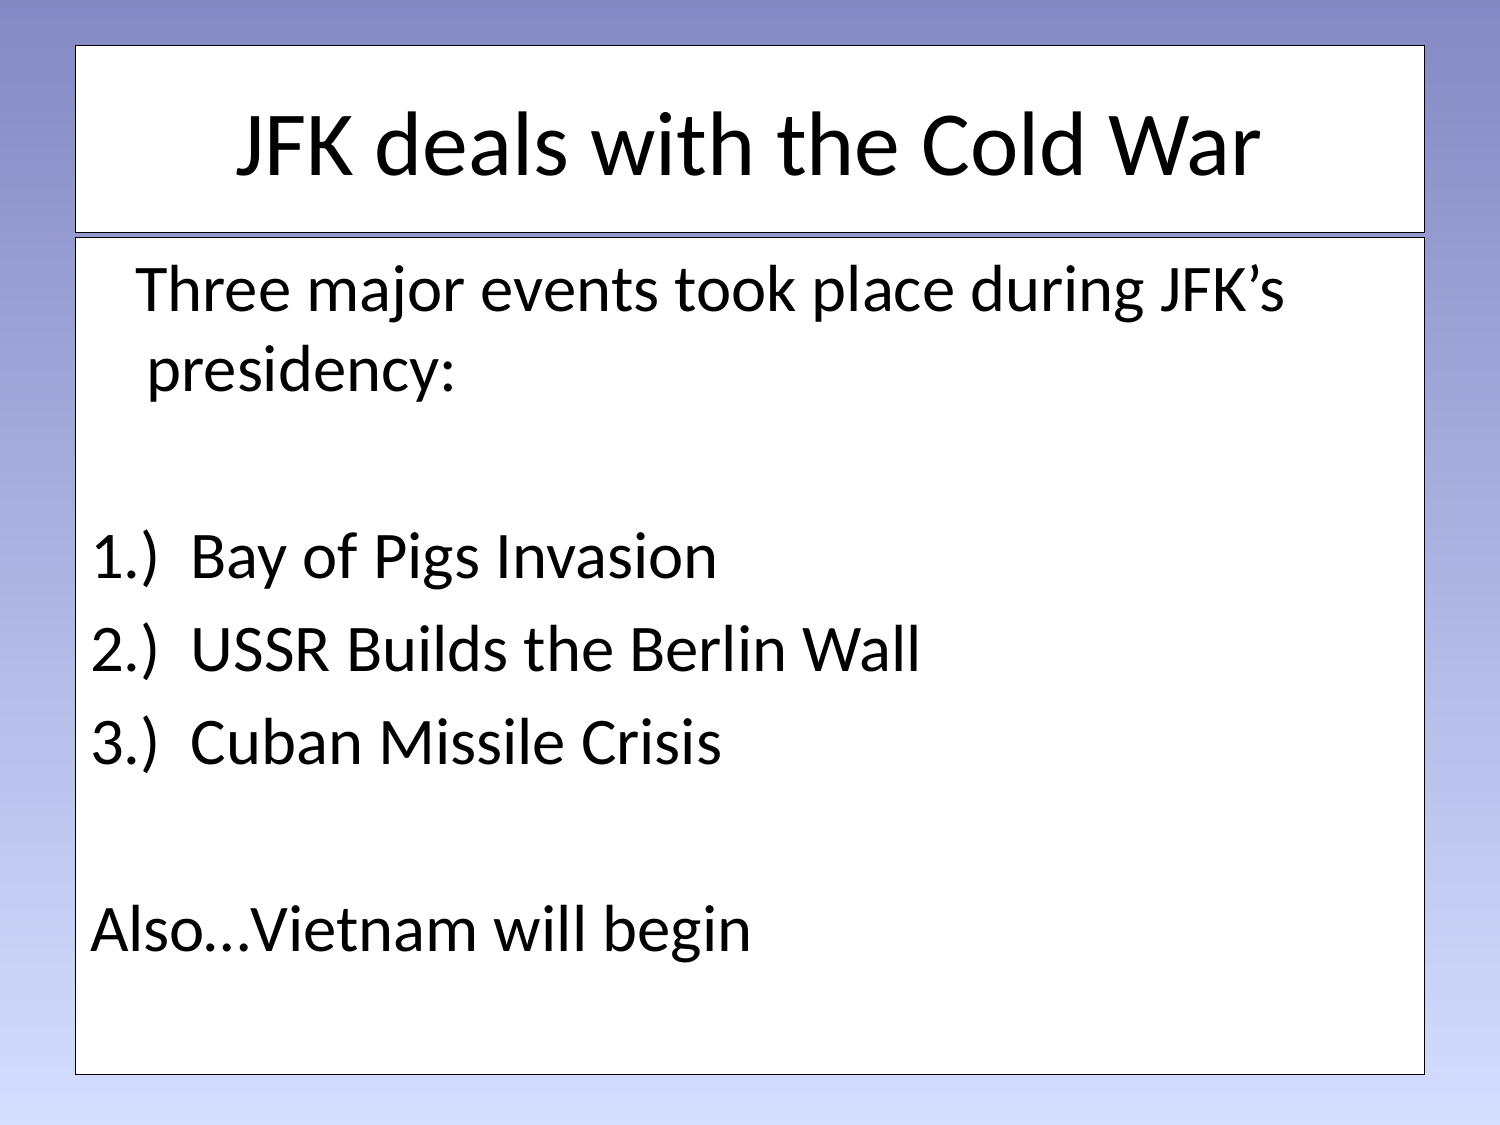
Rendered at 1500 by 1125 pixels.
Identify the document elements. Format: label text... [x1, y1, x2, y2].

title JFK deals with the Cold War [75, 45, 1425, 233]
list Three major events took place during JFK’s presidency: 1.) Bay of Pigs Invasion 2.) USSR Builds the Berlin Wall 3.) Cuban Missile Crisis Also…Vietnam will begin [75, 237, 1425, 1075]
